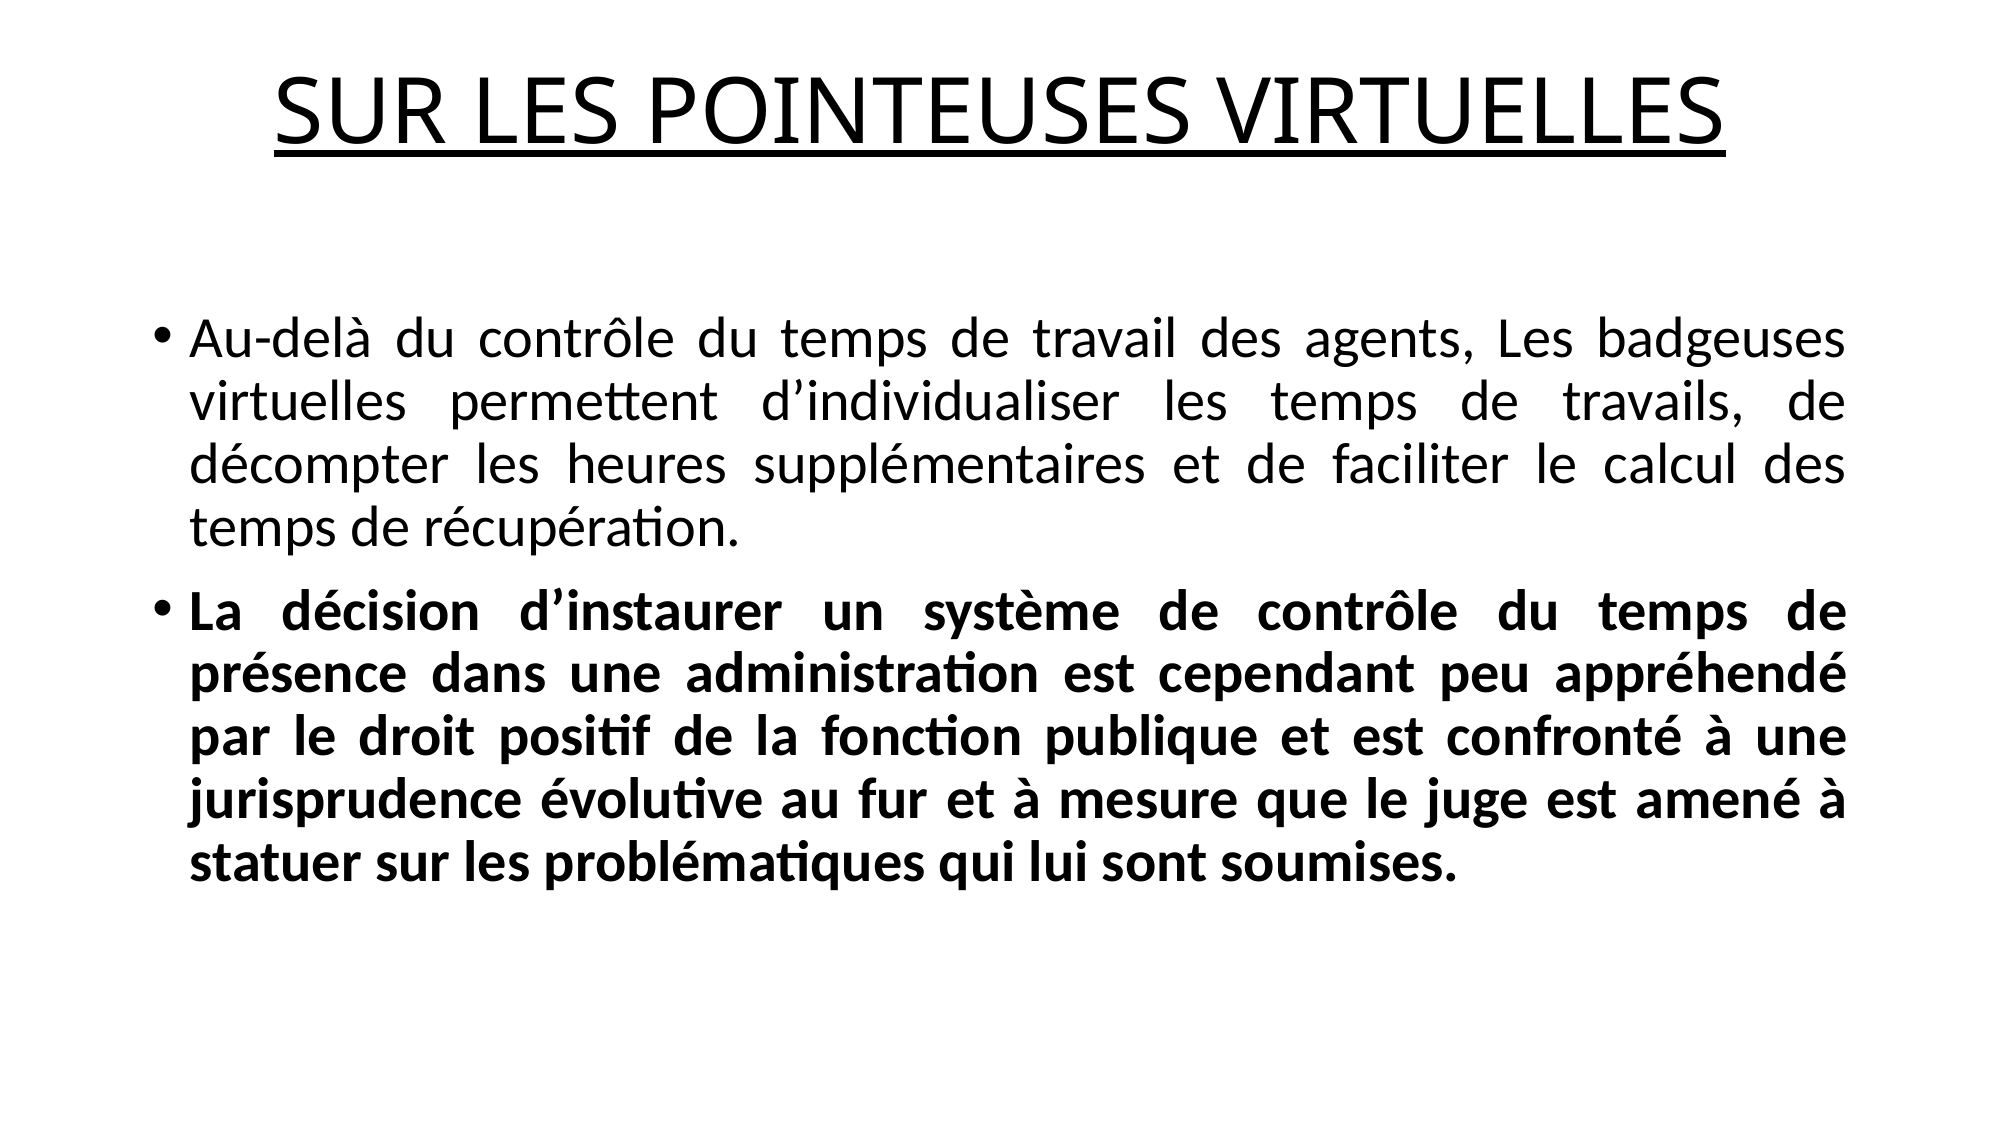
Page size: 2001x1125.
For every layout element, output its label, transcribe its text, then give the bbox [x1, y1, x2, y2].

title SUR LES POINTEUSES VIRTUELLES [137, 59, 1863, 278]
list Au-delà du contrôle du temps de travail des agents, Les badgeuses virtuelles permettent d’individualiser les temps de travails, de décompter les heures supplémentaires et de faciliter le calcul des temps de récupération. La décision d’instaurer un système de contrôle du temps de présence dans une administration est cependant peu appréhendé par le droit positif de la fonction publique et est confronté à une jurisprudence évolutive au fur et à mesure que le juge est amené à statuer sur les problématiques qui lui sont soumises. [137, 299, 1863, 1014]
